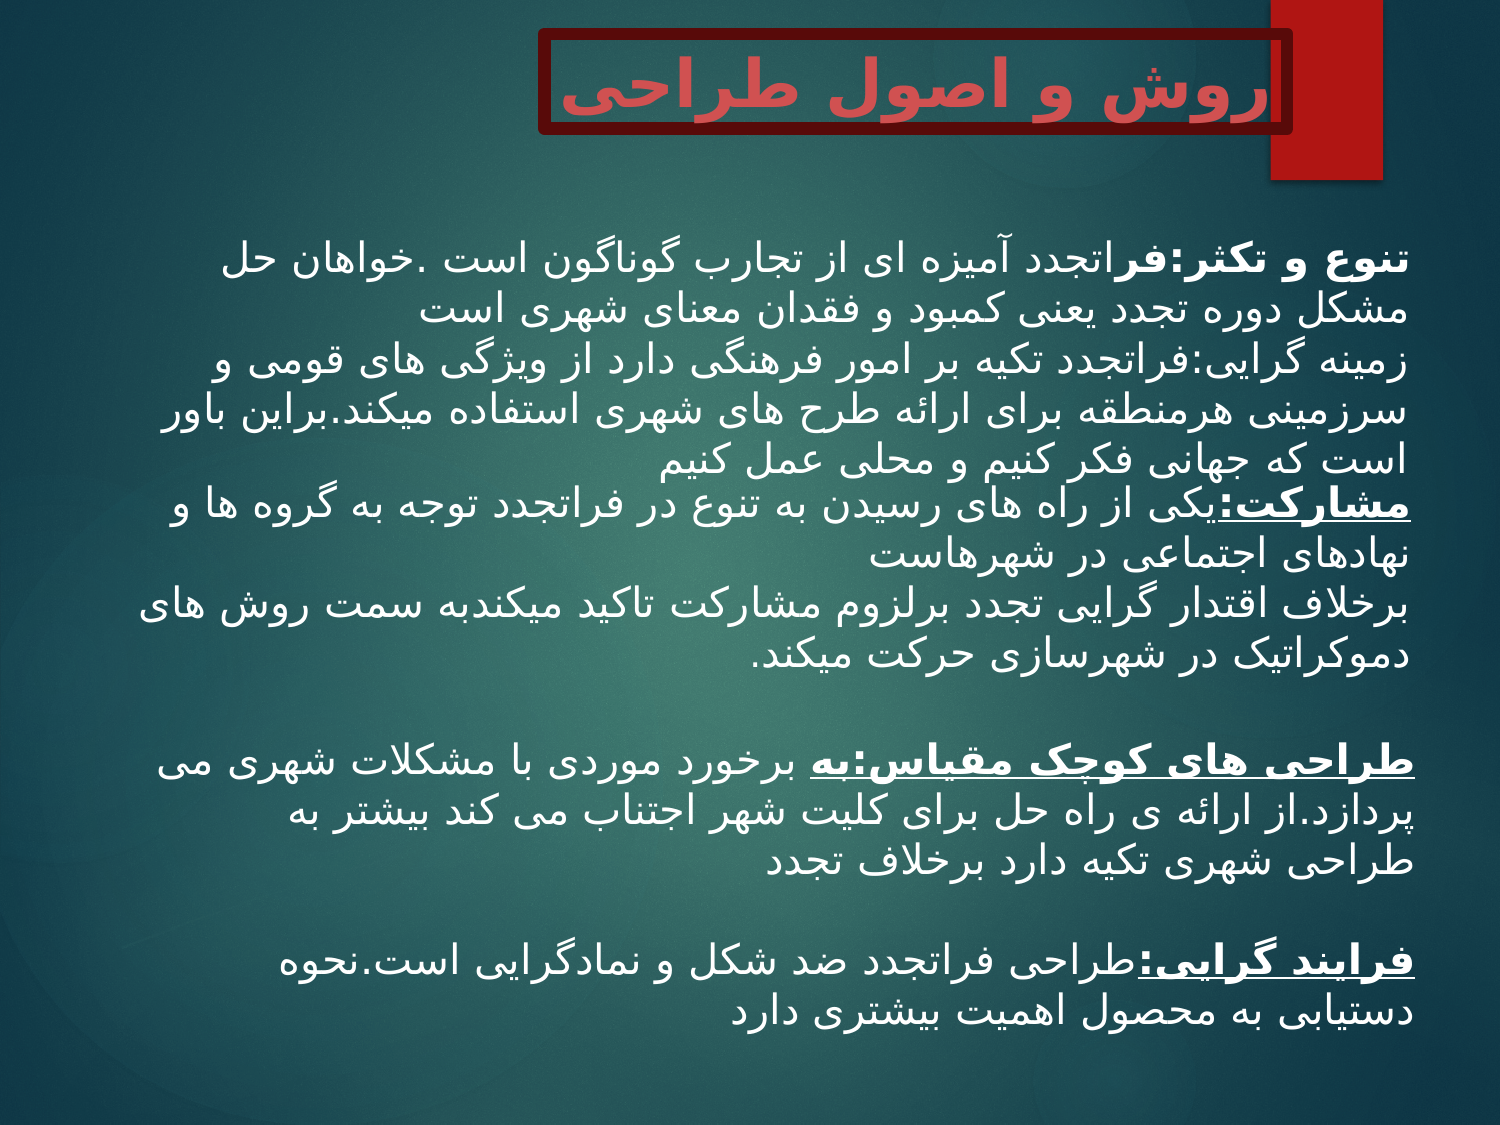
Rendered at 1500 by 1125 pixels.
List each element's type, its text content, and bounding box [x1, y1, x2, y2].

text_box طراحی های کوچک مقیاس:به برخورد موردی با مشکلات شهری می پردازد.از ارائه ی راه حل برای کلیت شهر اجتناب می کند بیشتر به طراحی شهری تکیه دارد برخلاف تجدد فرایند گرایی:طراحی فراتجدد ضد شکل و نمادگرایی است.نحوه دستیابی به محصول اهمیت بیشتری دارد [140, 680, 1431, 1086]
text_box زمینه گرایی:فراتجدد تکیه بر امور فرهنگی دارد از ویژگی های قومی و سرزمینی هرمنطقه برای ارائه طرح های شهری استفاده میکند.براین باور است که جهانی فکر کنیم و محلی عمل کنیم [62, 324, 1424, 490]
text_box مشارکت:یکی از راه های رسیدن به تنوع در فراتجدد توجه به گروه ها و نهادهای اجتماعی در شهرهاست برخلاف اقتدار گرایی تجدد برلزوم مشارکت تاکید میکندبه سمت روش های دموکراتیک در شهرسازی حرکت میکند. [106, 467, 1426, 683]
text_box تنوع و تکثر:فراتجدد آمیزه ای از تجارب گوناگون است .خواهان حل مشکل دوره تجدد یعنی کمبود و فقدان معنای شهری است [135, 223, 1426, 383]
text_box روش و اصول طراحی [544, 33, 1288, 129]
